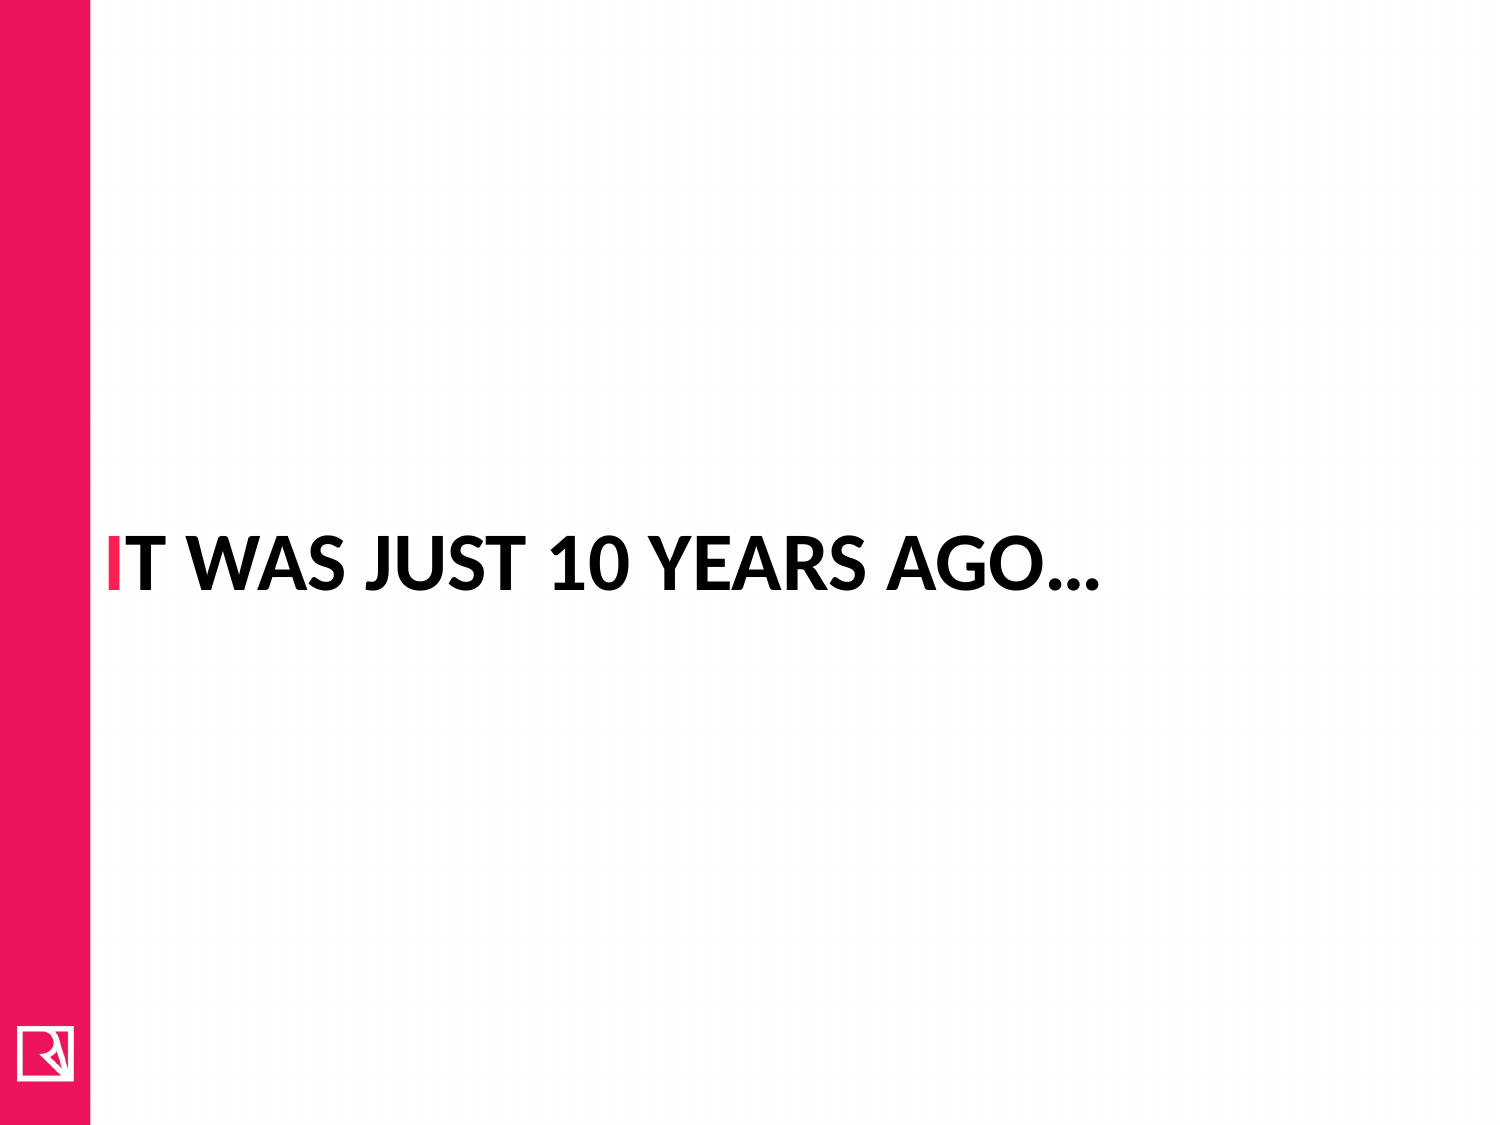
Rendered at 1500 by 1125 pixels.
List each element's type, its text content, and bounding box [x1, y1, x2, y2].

picture [0, 0, 1500, 1125]
title It was just 10 years ago… [88, 499, 1364, 723]
